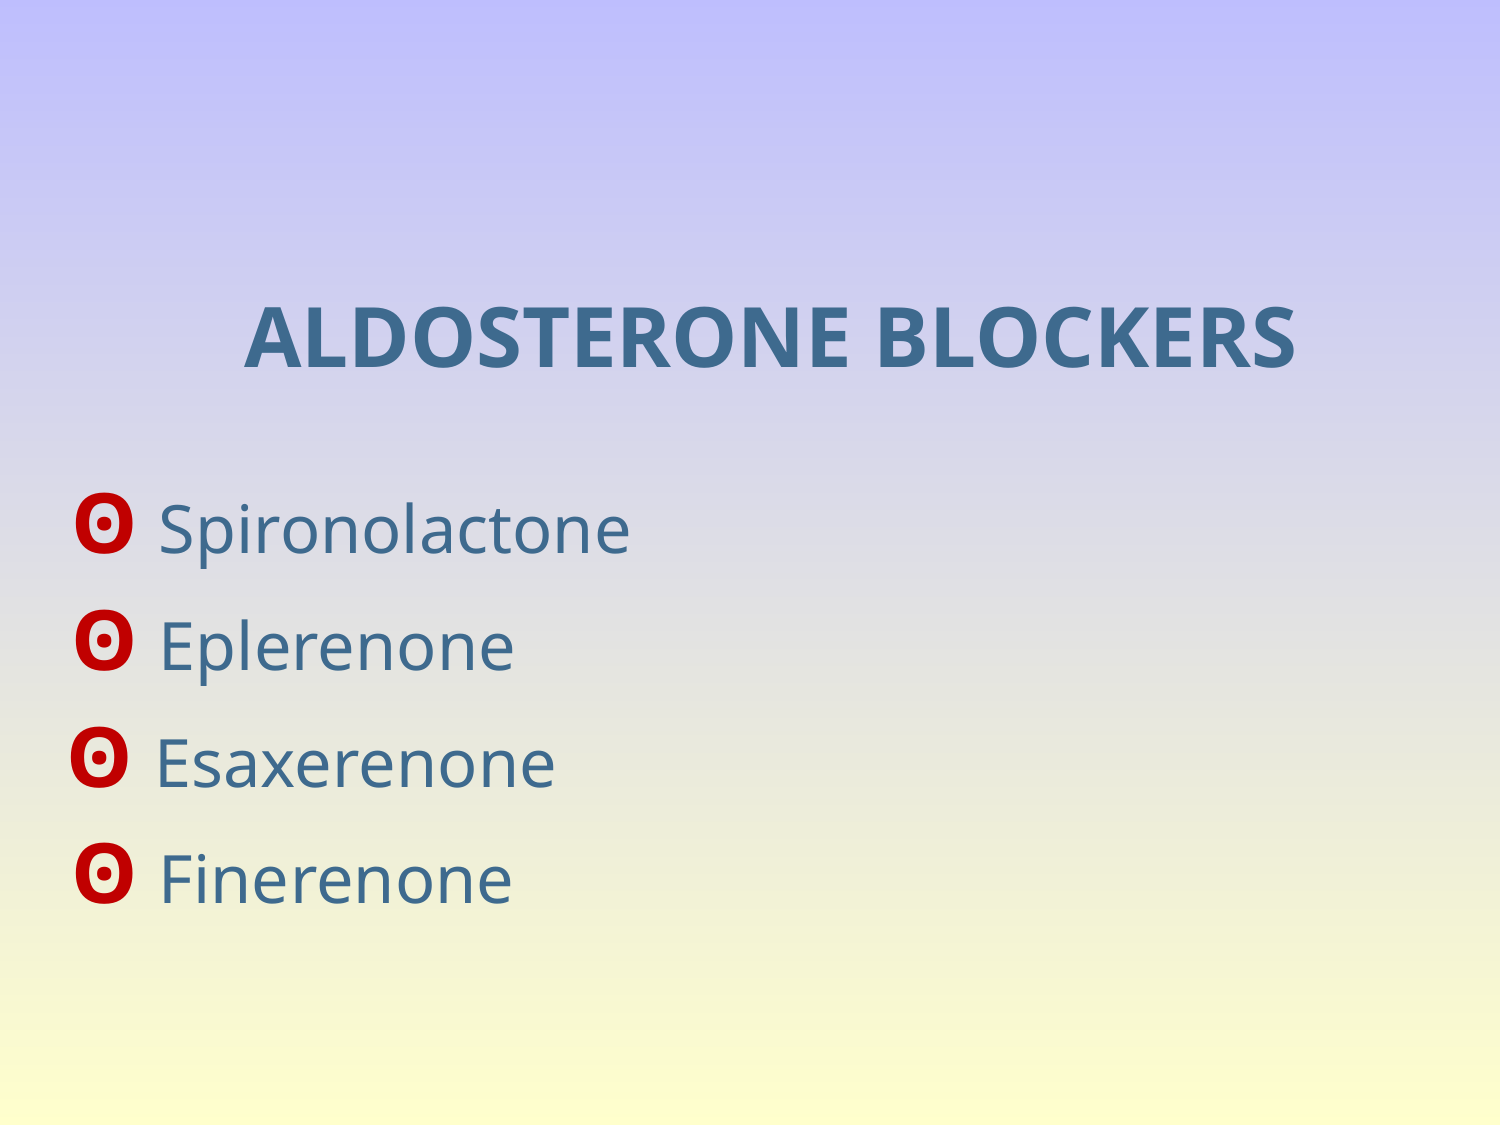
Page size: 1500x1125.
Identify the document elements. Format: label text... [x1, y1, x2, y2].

text_box ALDOSTERONE BLOCKERS ʘ Spironolactone ʘ Eplerenone ʘ Esaxerenone ʘ Finerenone [0, 0, 1500, 1125]
